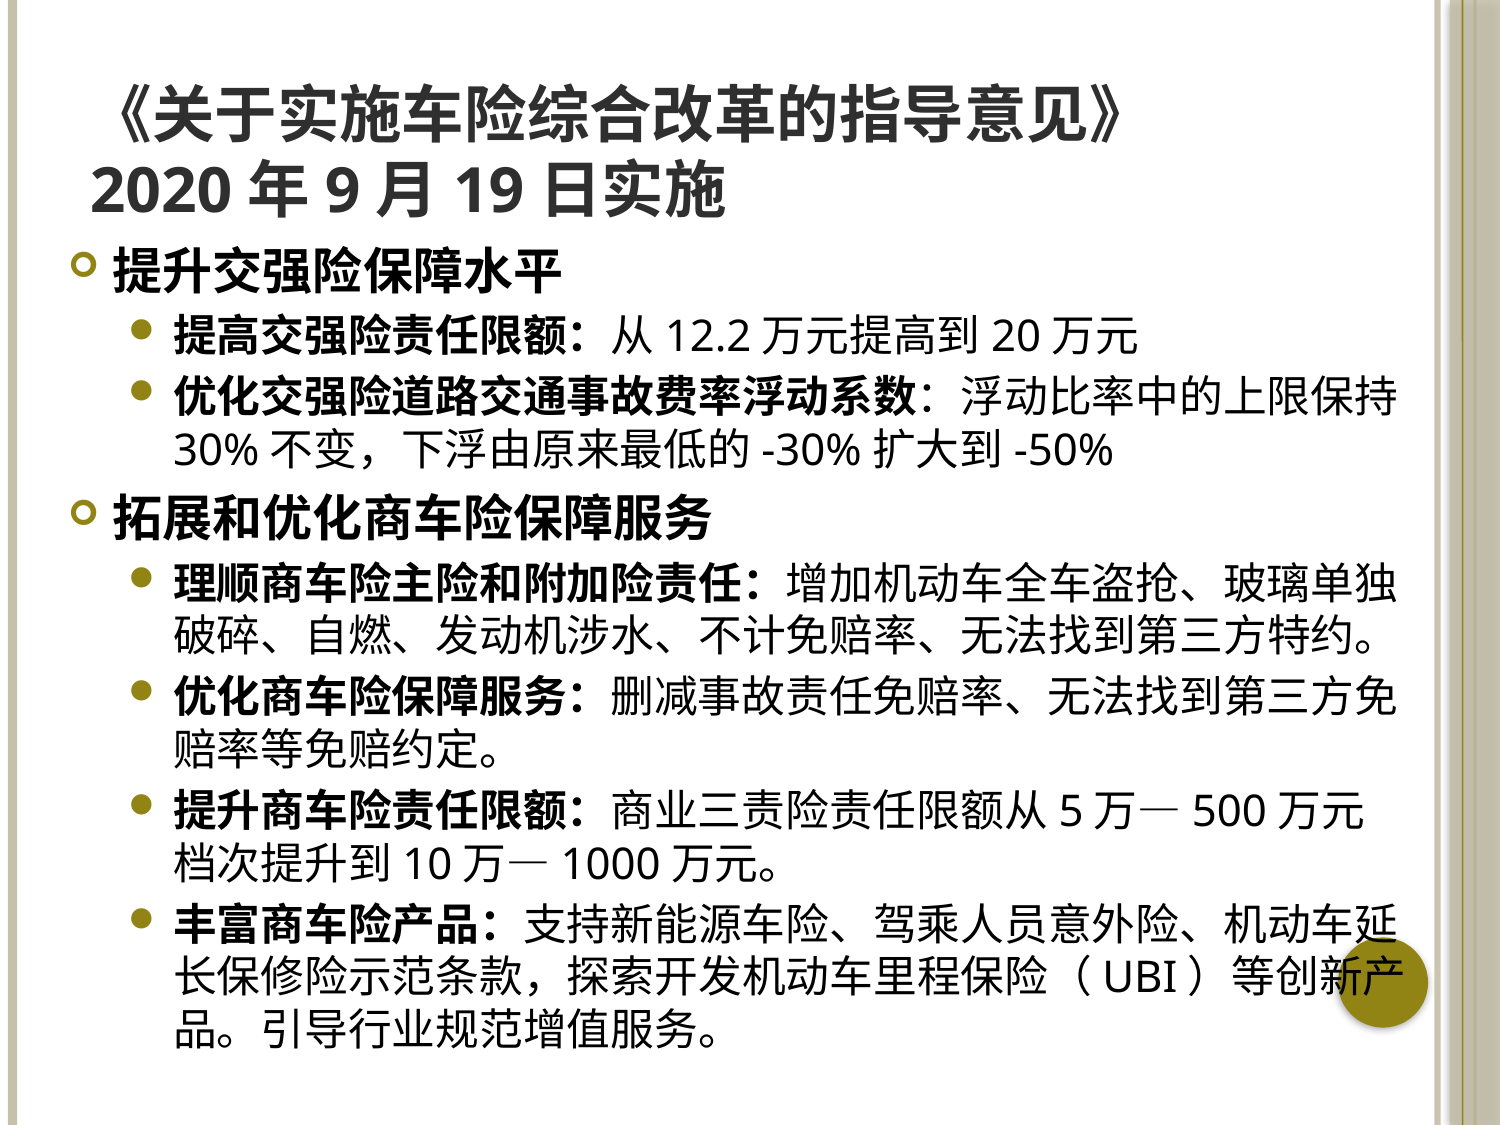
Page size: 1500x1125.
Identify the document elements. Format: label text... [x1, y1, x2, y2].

list 提升交强险保障水平 提高交强险责任限额：从12.2万元提高到20万元 优化交强险道路交通事故费率浮动系数：浮动比率中的上限保持30%不变，下浮由原来最低的-30%扩大到-50% 拓展和优化商车险保障服务 理顺商车险主险和附加险责任：增加机动车全车盗抢、玻璃单独破碎、自燃、发动机涉水、不计免赔率、无法找到第三方特约。 优化商车险保障服务：删减事故责任免赔率、无法找到第三方免赔率等免赔约定。 提升商车险责任限额：商业三责险责任限额从5万—500万元档次提升到10万—1000万元。 丰富商车险产品：支持新能源车险、驾乘人员意外险、机动车延长保修险示范条款，探索开发机动车里程保险（UBI）等创新产品。引导行业规范增值服务。 [52, 231, 1424, 1063]
title 《关于实施车险综合改革的指导意见》 2020年9月19日实施 [75, 45, 1300, 231]
